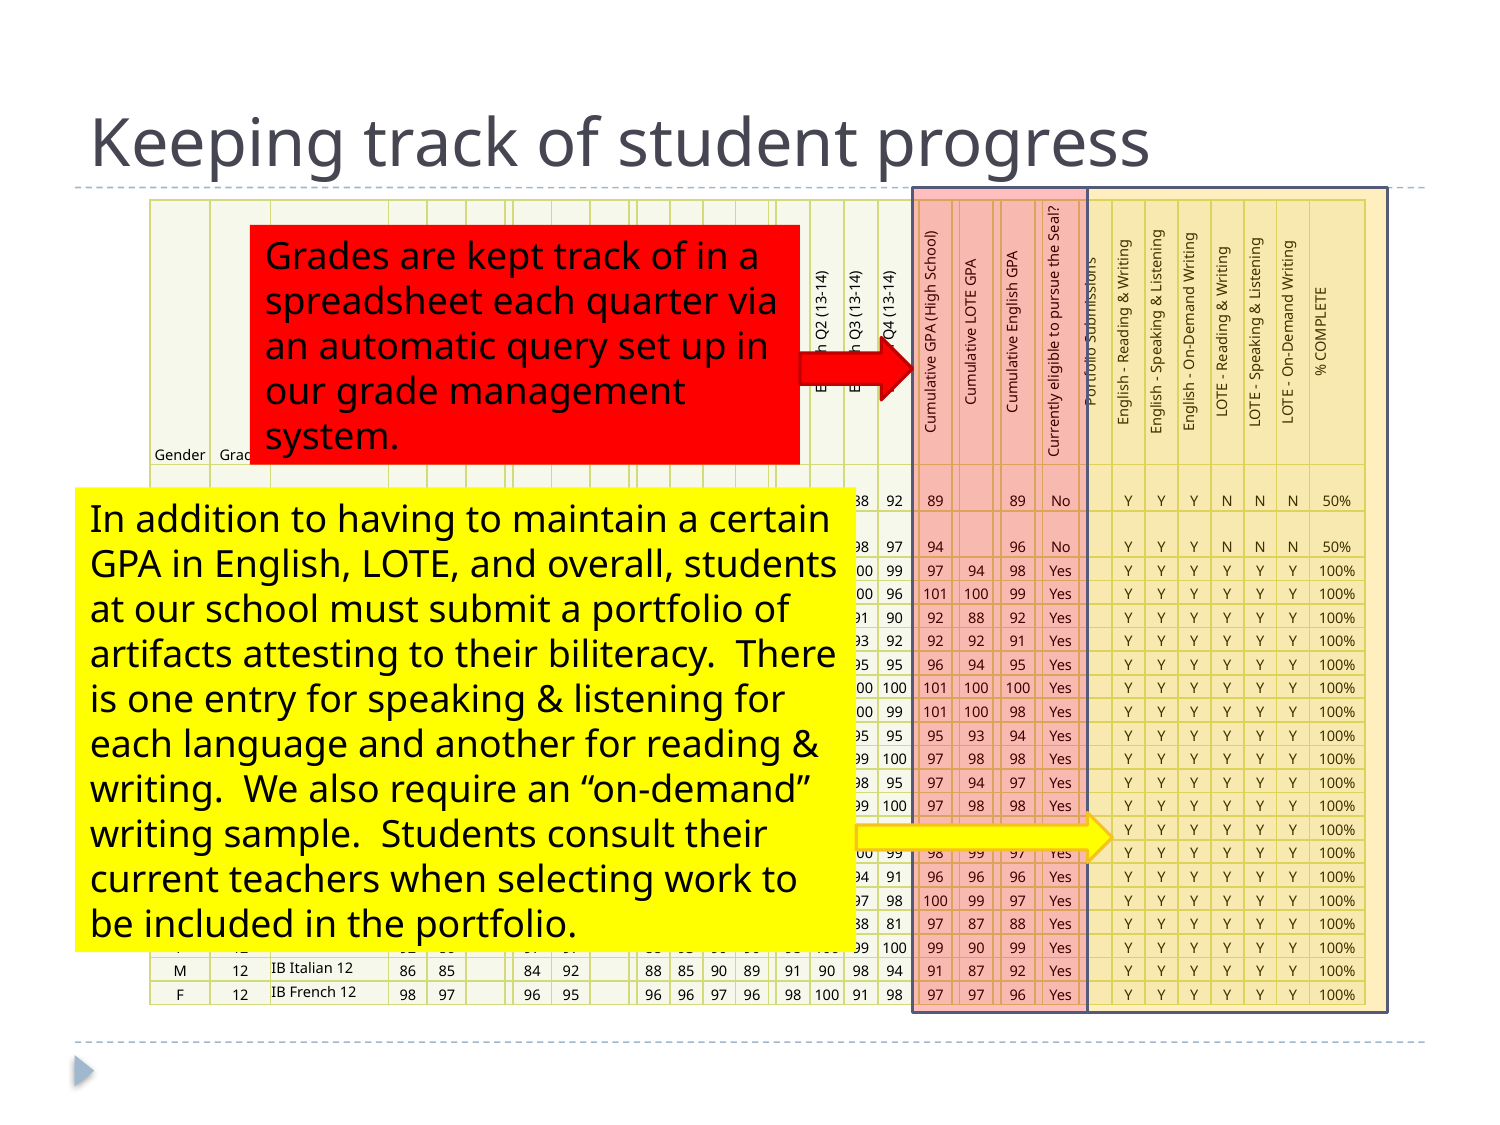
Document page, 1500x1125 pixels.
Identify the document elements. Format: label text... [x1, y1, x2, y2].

title Keeping track of student progress [75, 37, 1425, 188]
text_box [74, 187, 1388, 1013]
